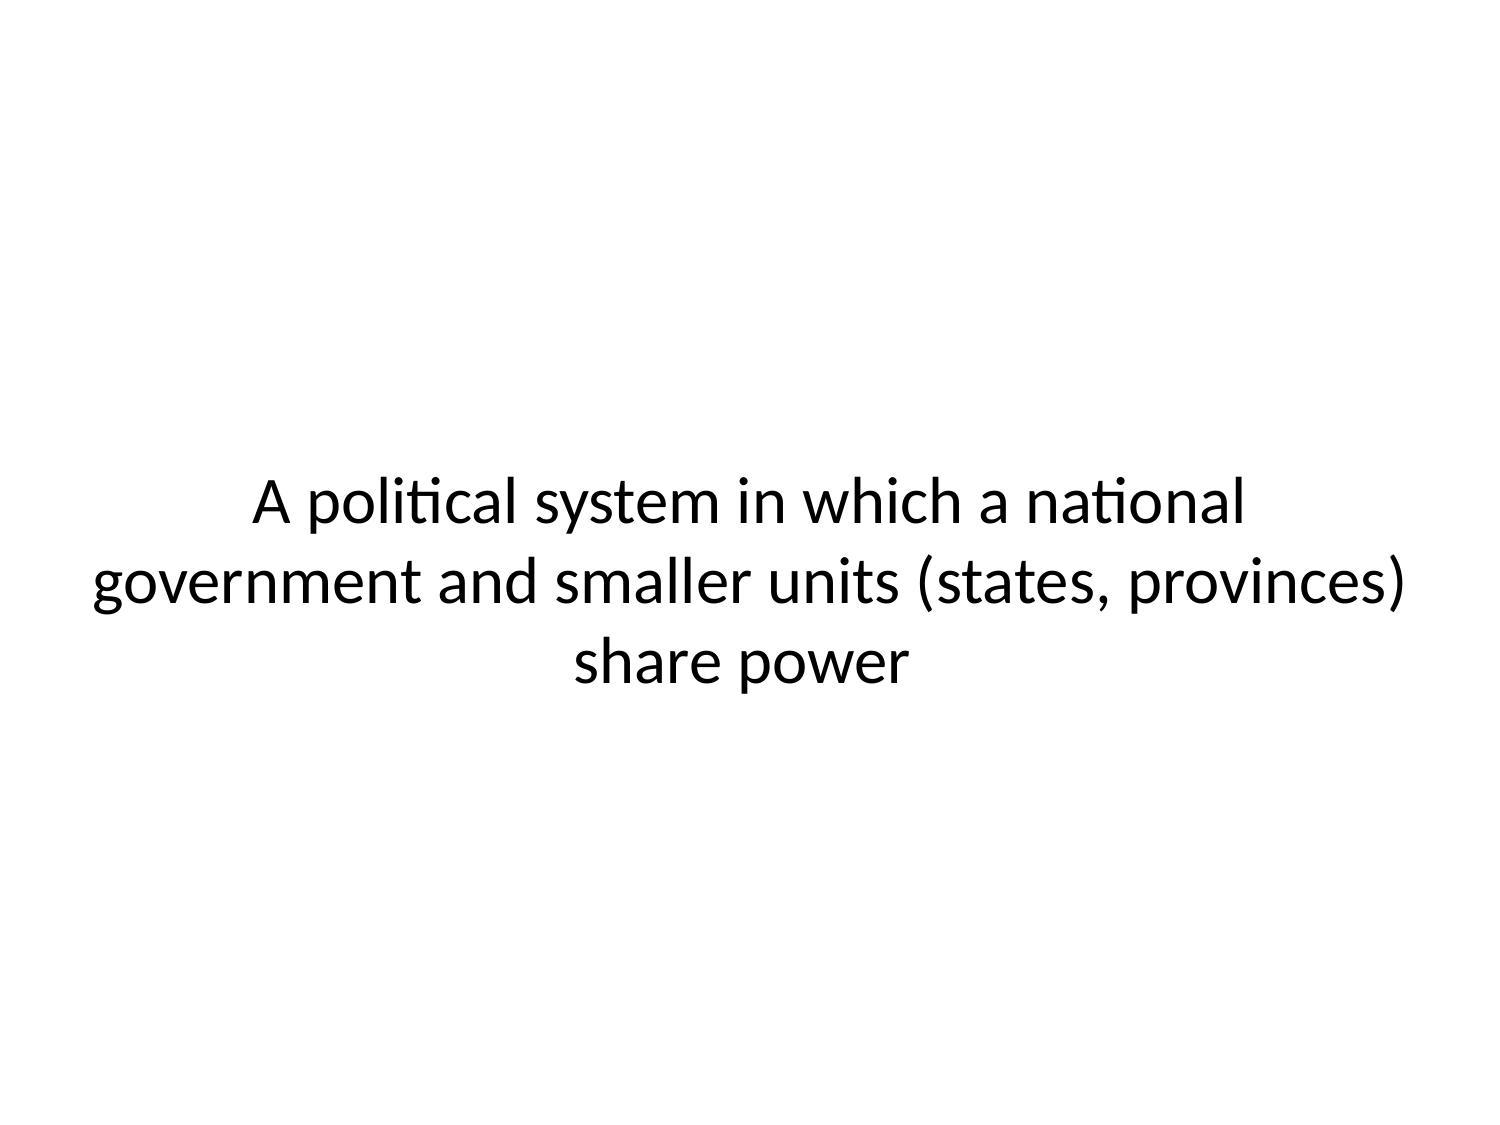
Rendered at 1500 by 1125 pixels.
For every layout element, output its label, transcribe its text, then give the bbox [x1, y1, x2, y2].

list A political system in which a national government and smaller units (states, provinces) share power [75, 262, 1425, 1005]
